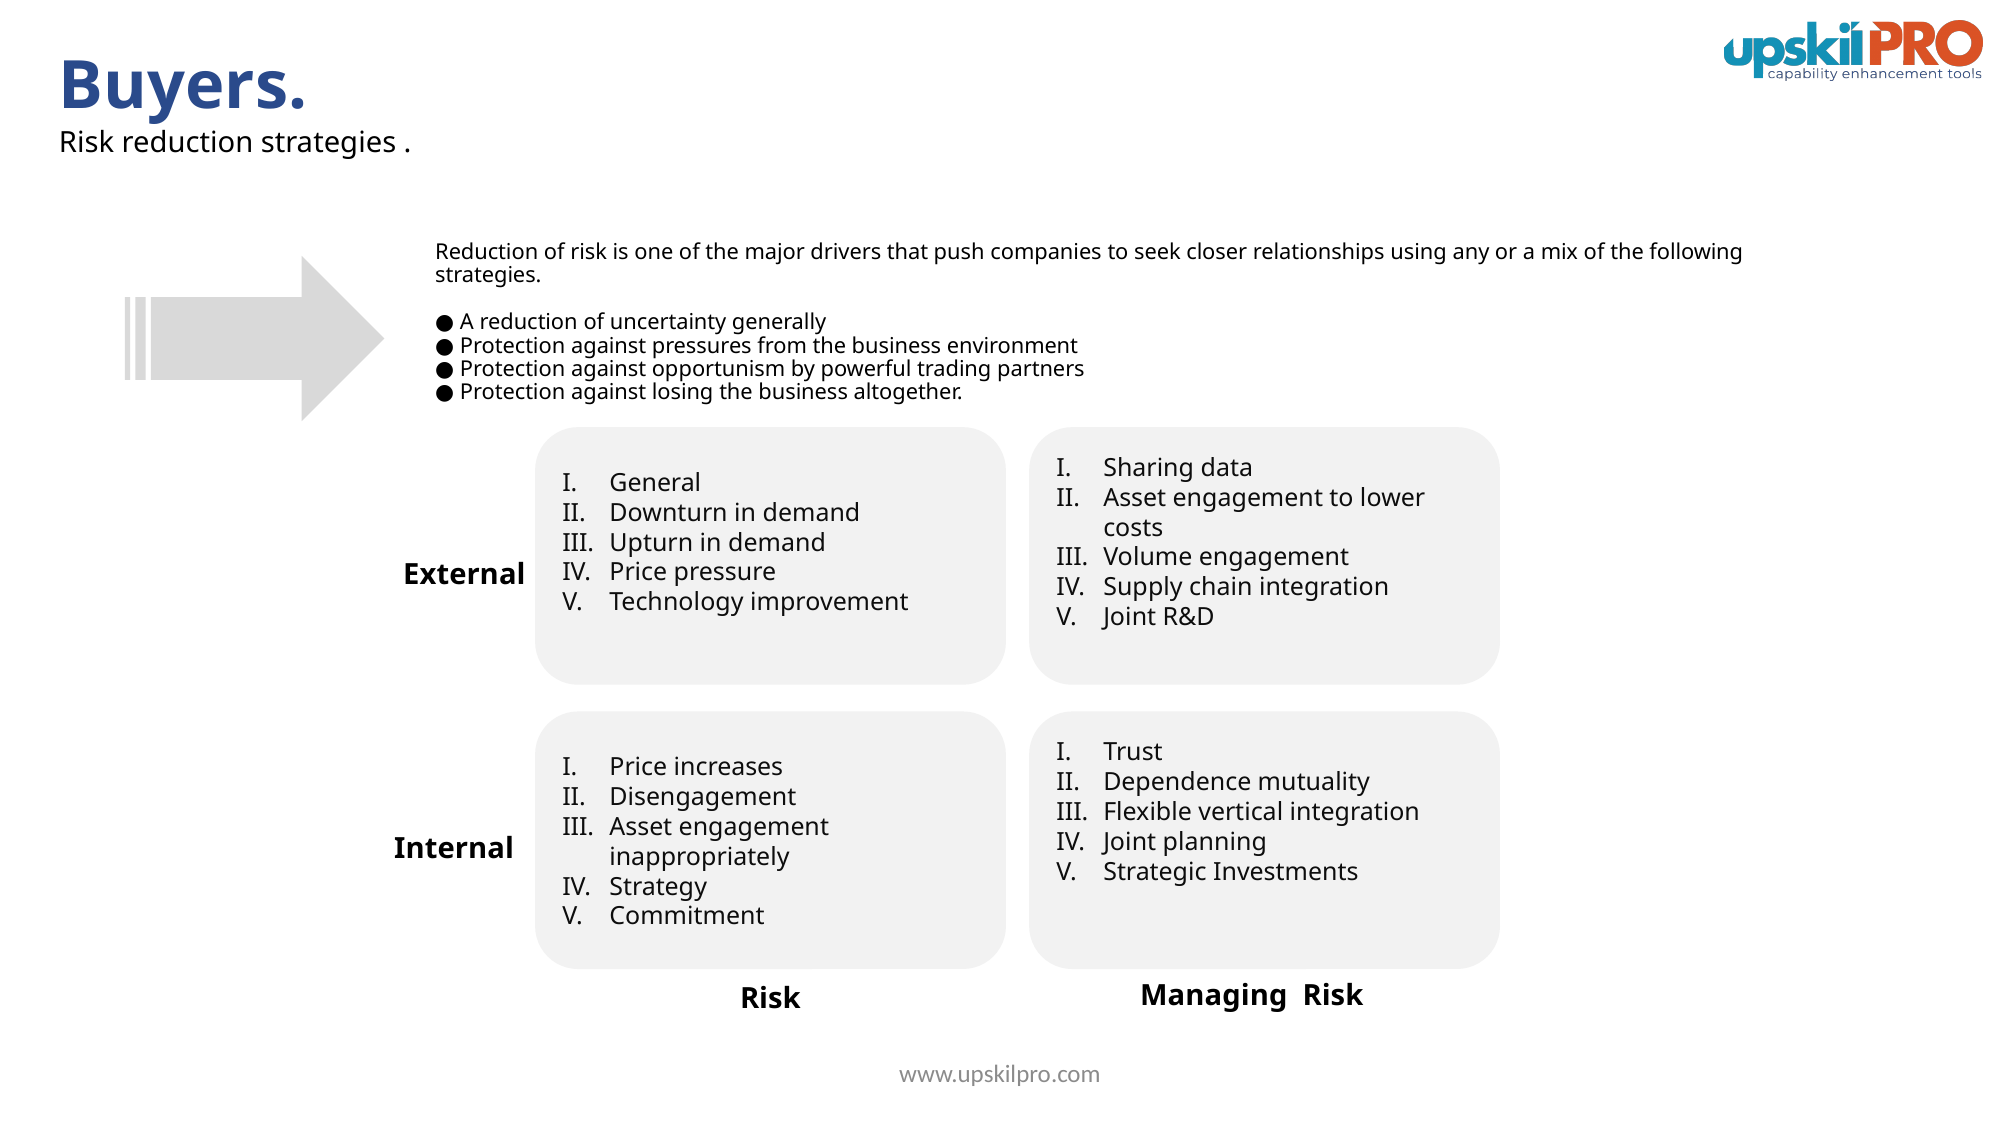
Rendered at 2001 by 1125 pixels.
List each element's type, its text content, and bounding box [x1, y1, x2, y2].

text_box [149, 253, 386, 424]
text_box [124, 296, 131, 381]
text_box Buyers. Risk reduction strategies . [44, 34, 1097, 167]
picture [1724, 20, 1983, 81]
title Reduction of risk is one of the major drivers that push companies to seek closer relationships using any or a mix of the following strategies. ● A reduction of uncertainty generally ● Protection against pressures from the business environment ● Protection against opportunism by powerful trading partners ● Protection against losing the business altogether. [420, 214, 1822, 432]
footer www.upskilpro.com [662, 1042, 1338, 1103]
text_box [360, 427, 1500, 1020]
text_box [134, 296, 147, 381]
